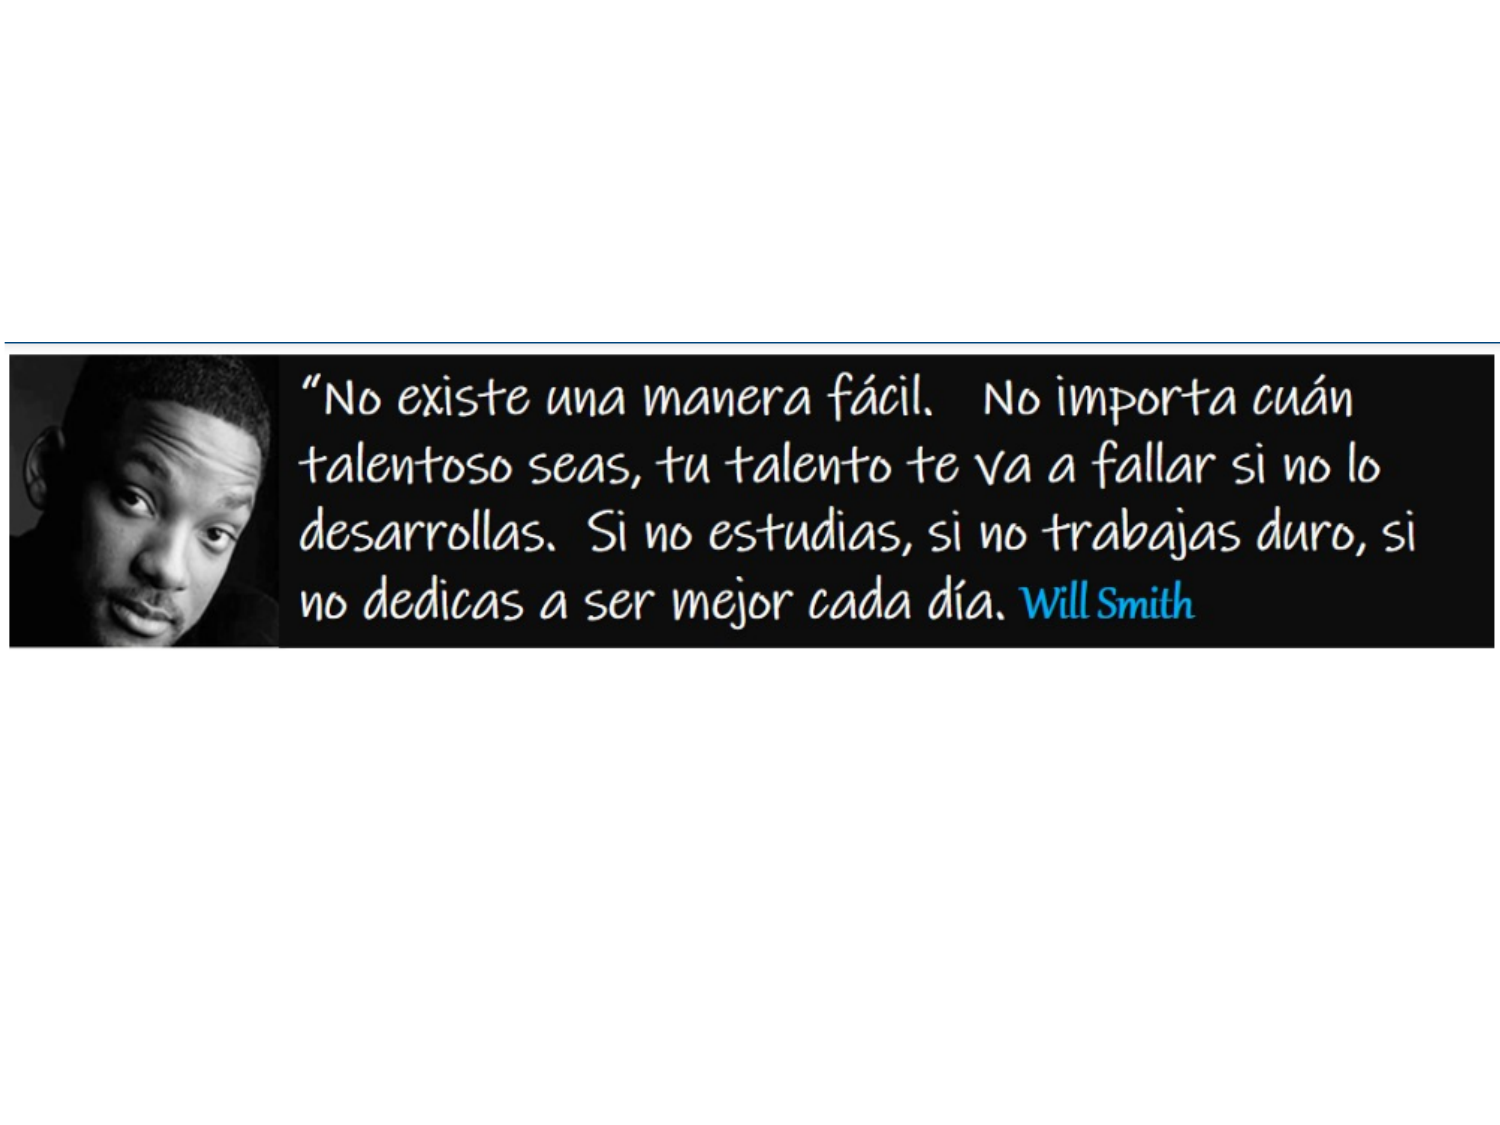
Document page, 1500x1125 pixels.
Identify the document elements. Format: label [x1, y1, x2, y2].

picture [4, 342, 1500, 654]
